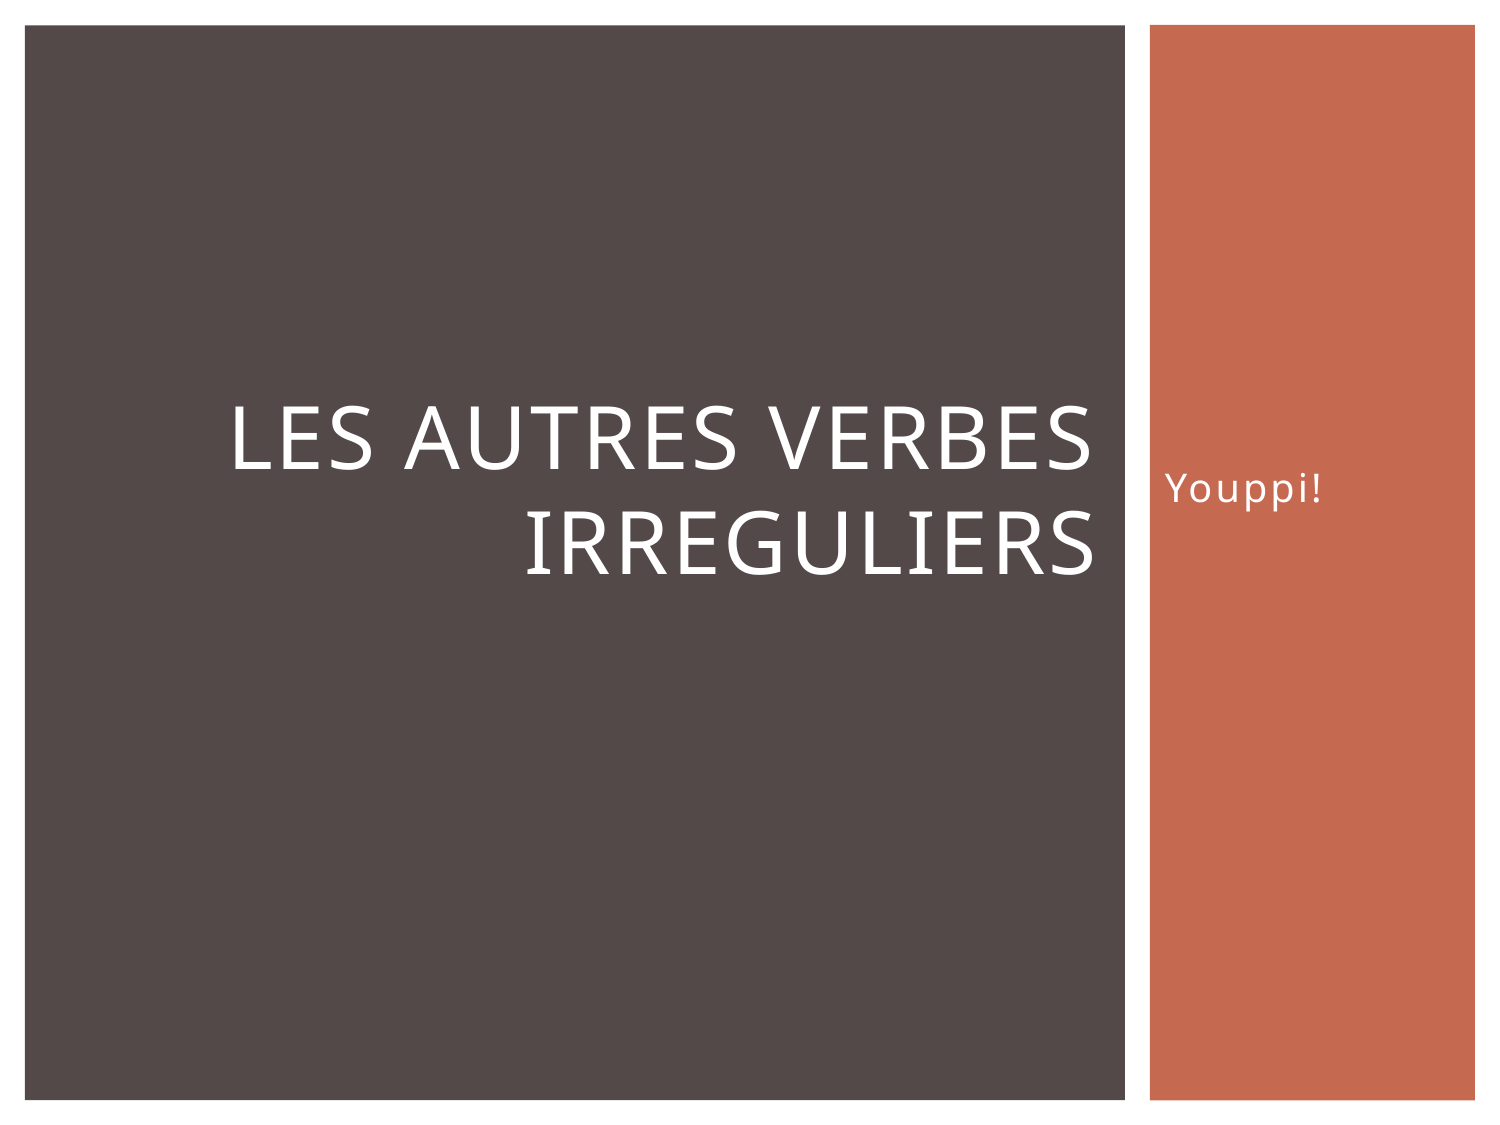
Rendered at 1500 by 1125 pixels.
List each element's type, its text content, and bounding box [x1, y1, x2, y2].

subtitle Youppi! [1149, 336, 1475, 637]
title Les autres verbes irreguliers [75, 336, 1113, 637]
